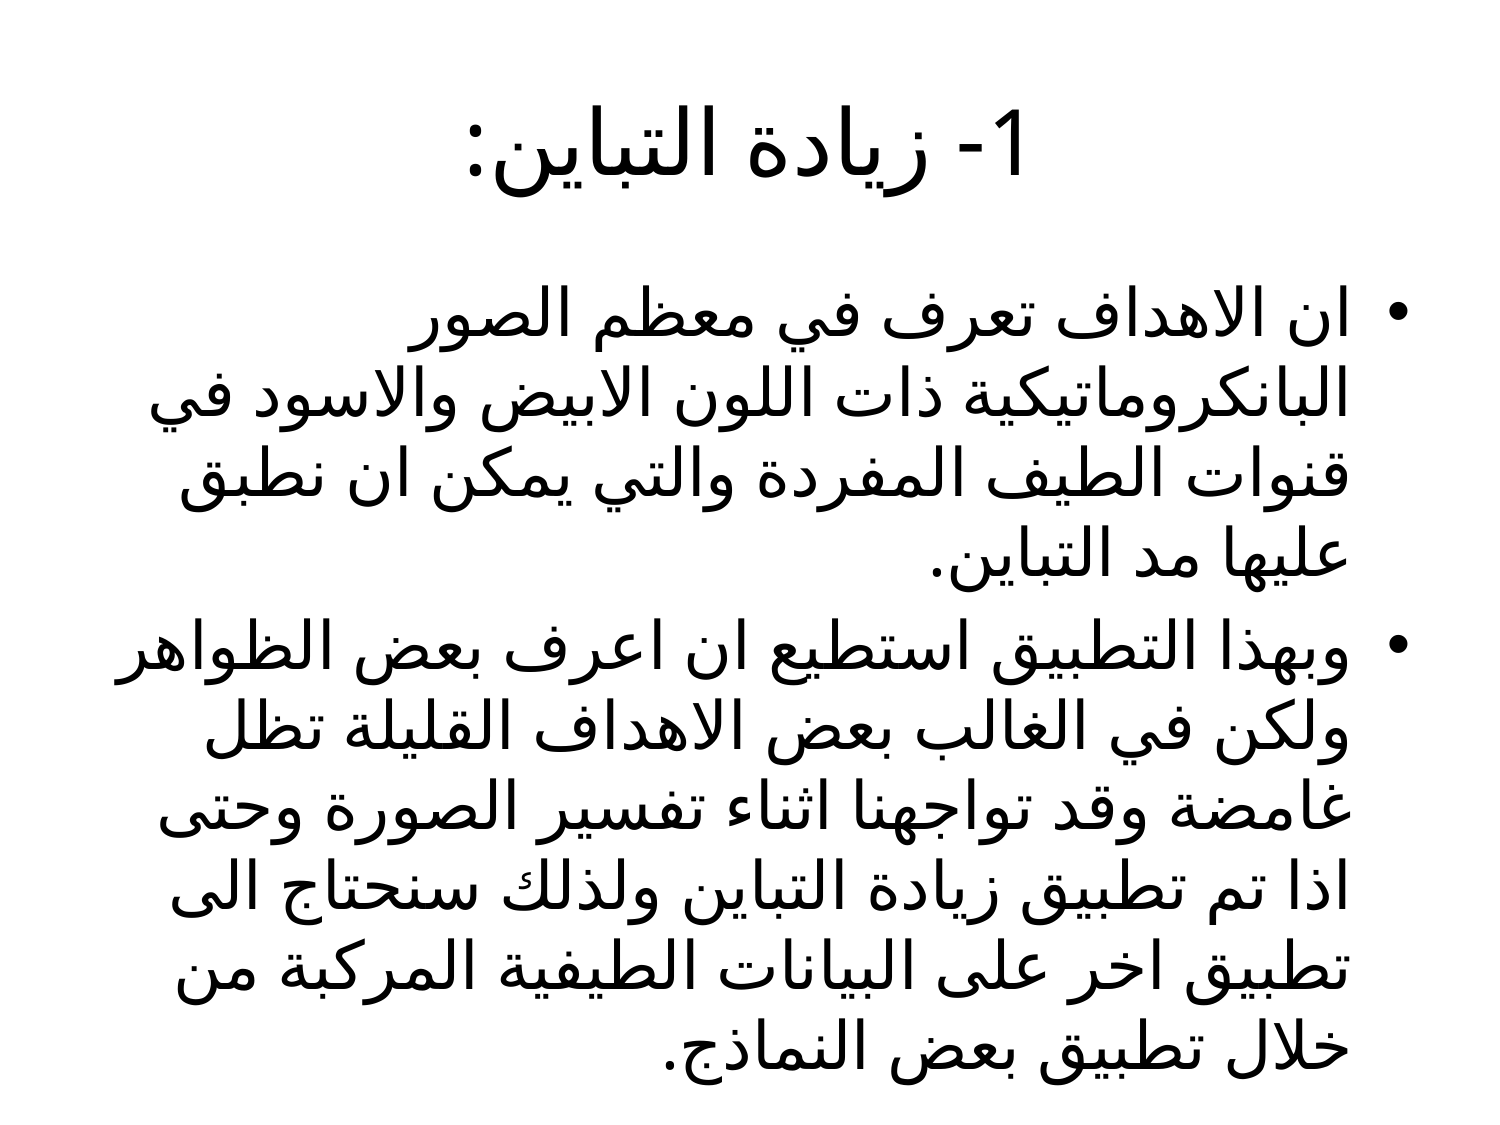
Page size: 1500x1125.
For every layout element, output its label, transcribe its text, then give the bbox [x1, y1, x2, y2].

list ان الاهداف تعرف في معظم الصور البانكروماتيكية ذات اللون الابيض والاسود في قنوات الطيف المفردة والتي يمكن ان نطبق عليها مد التباين. وبهذا التطبيق استطيع ان اعرف بعض الظواهر ولكن في الغالب بعض الاهداف القليلة تظل غامضة وقد تواجهنا اثناء تفسير الصورة وحتى اذا تم تطبيق زيادة التباين ولذلك سنحتاج الى تطبيق اخر على البيانات الطيفية المركبة من خلال تطبيق بعض النماذج. [75, 262, 1425, 1005]
title 1- زيادة التباين: [75, 45, 1425, 233]
